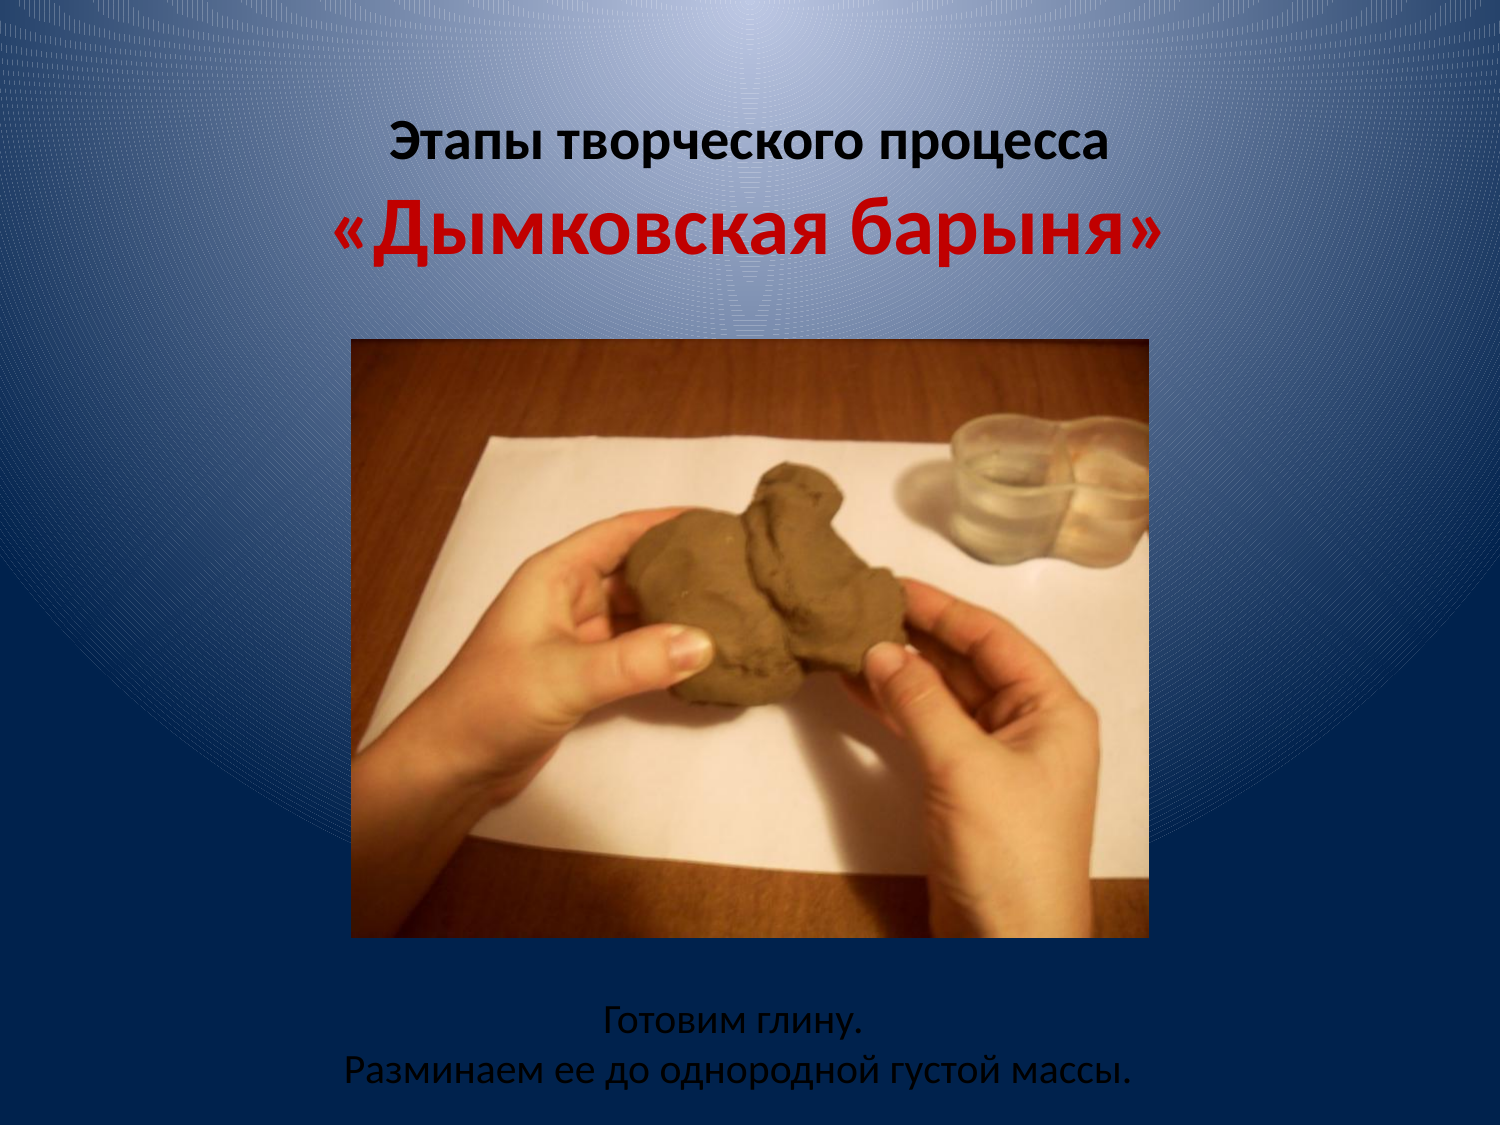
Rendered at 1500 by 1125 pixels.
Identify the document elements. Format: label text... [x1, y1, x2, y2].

title Этапы творческого процесса «Дымковская барыня» [75, 45, 1425, 329]
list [351, 339, 1149, 938]
text_box Готовим глину. Разминаем ее до однородной густой массы. [234, 984, 1243, 1100]
